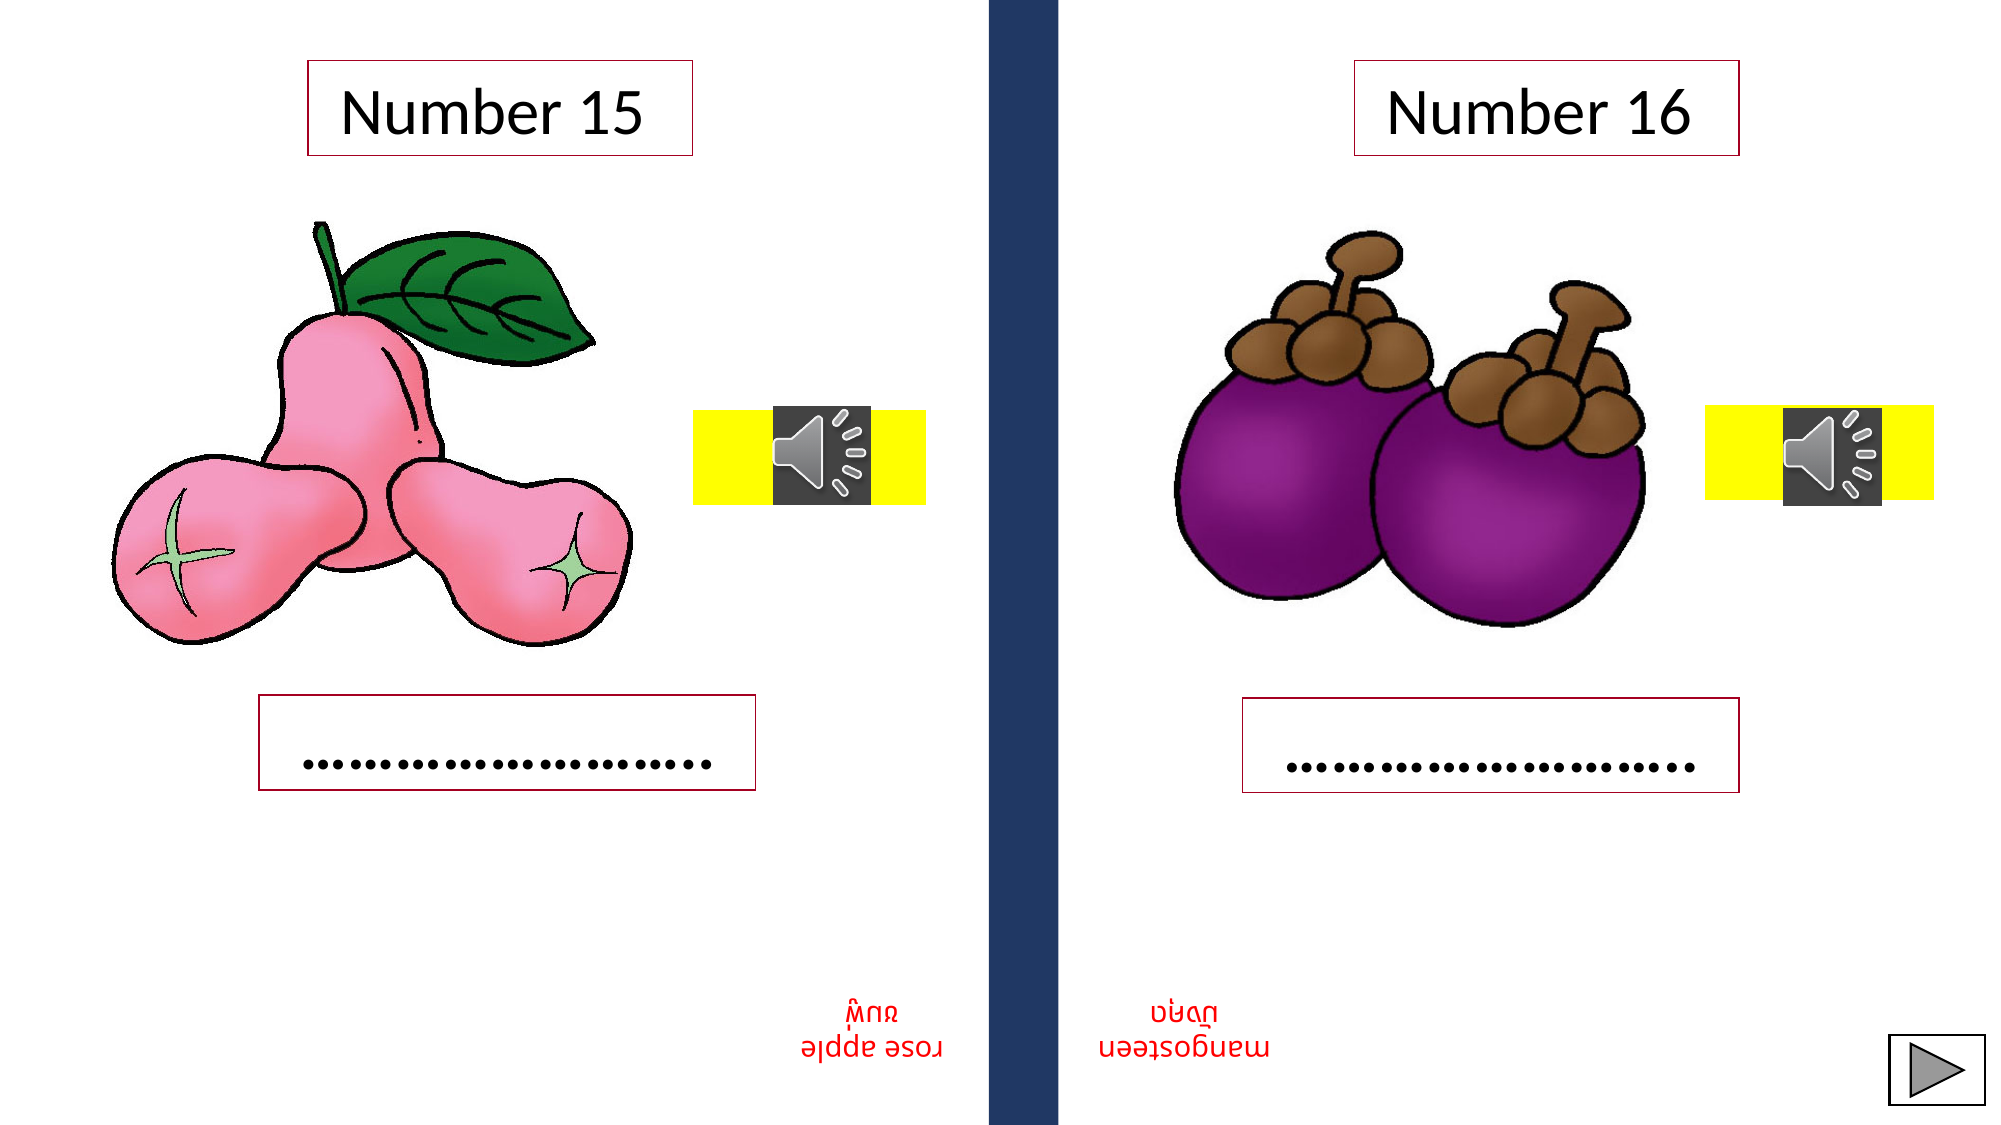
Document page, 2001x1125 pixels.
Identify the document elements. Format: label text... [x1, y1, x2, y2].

text_box rose apple ชมพู่ [778, 993, 966, 1078]
table_header [873, 410, 926, 505]
table_header [1705, 405, 1934, 500]
text_box Number 15 [308, 60, 693, 156]
text_box [1888, 1034, 1986, 1106]
picture [1121, 185, 1705, 666]
picture [772, 405, 873, 506]
picture [1782, 407, 1883, 508]
text_box …………………….. [259, 695, 756, 790]
text_box …………………….. [1242, 697, 1739, 793]
picture [99, 185, 653, 666]
table_header [693, 410, 772, 505]
text_box [988, 0, 1059, 1125]
text_box Number 16 [1354, 60, 1739, 156]
text_box mangosteen มังคุด [1081, 993, 1287, 1078]
